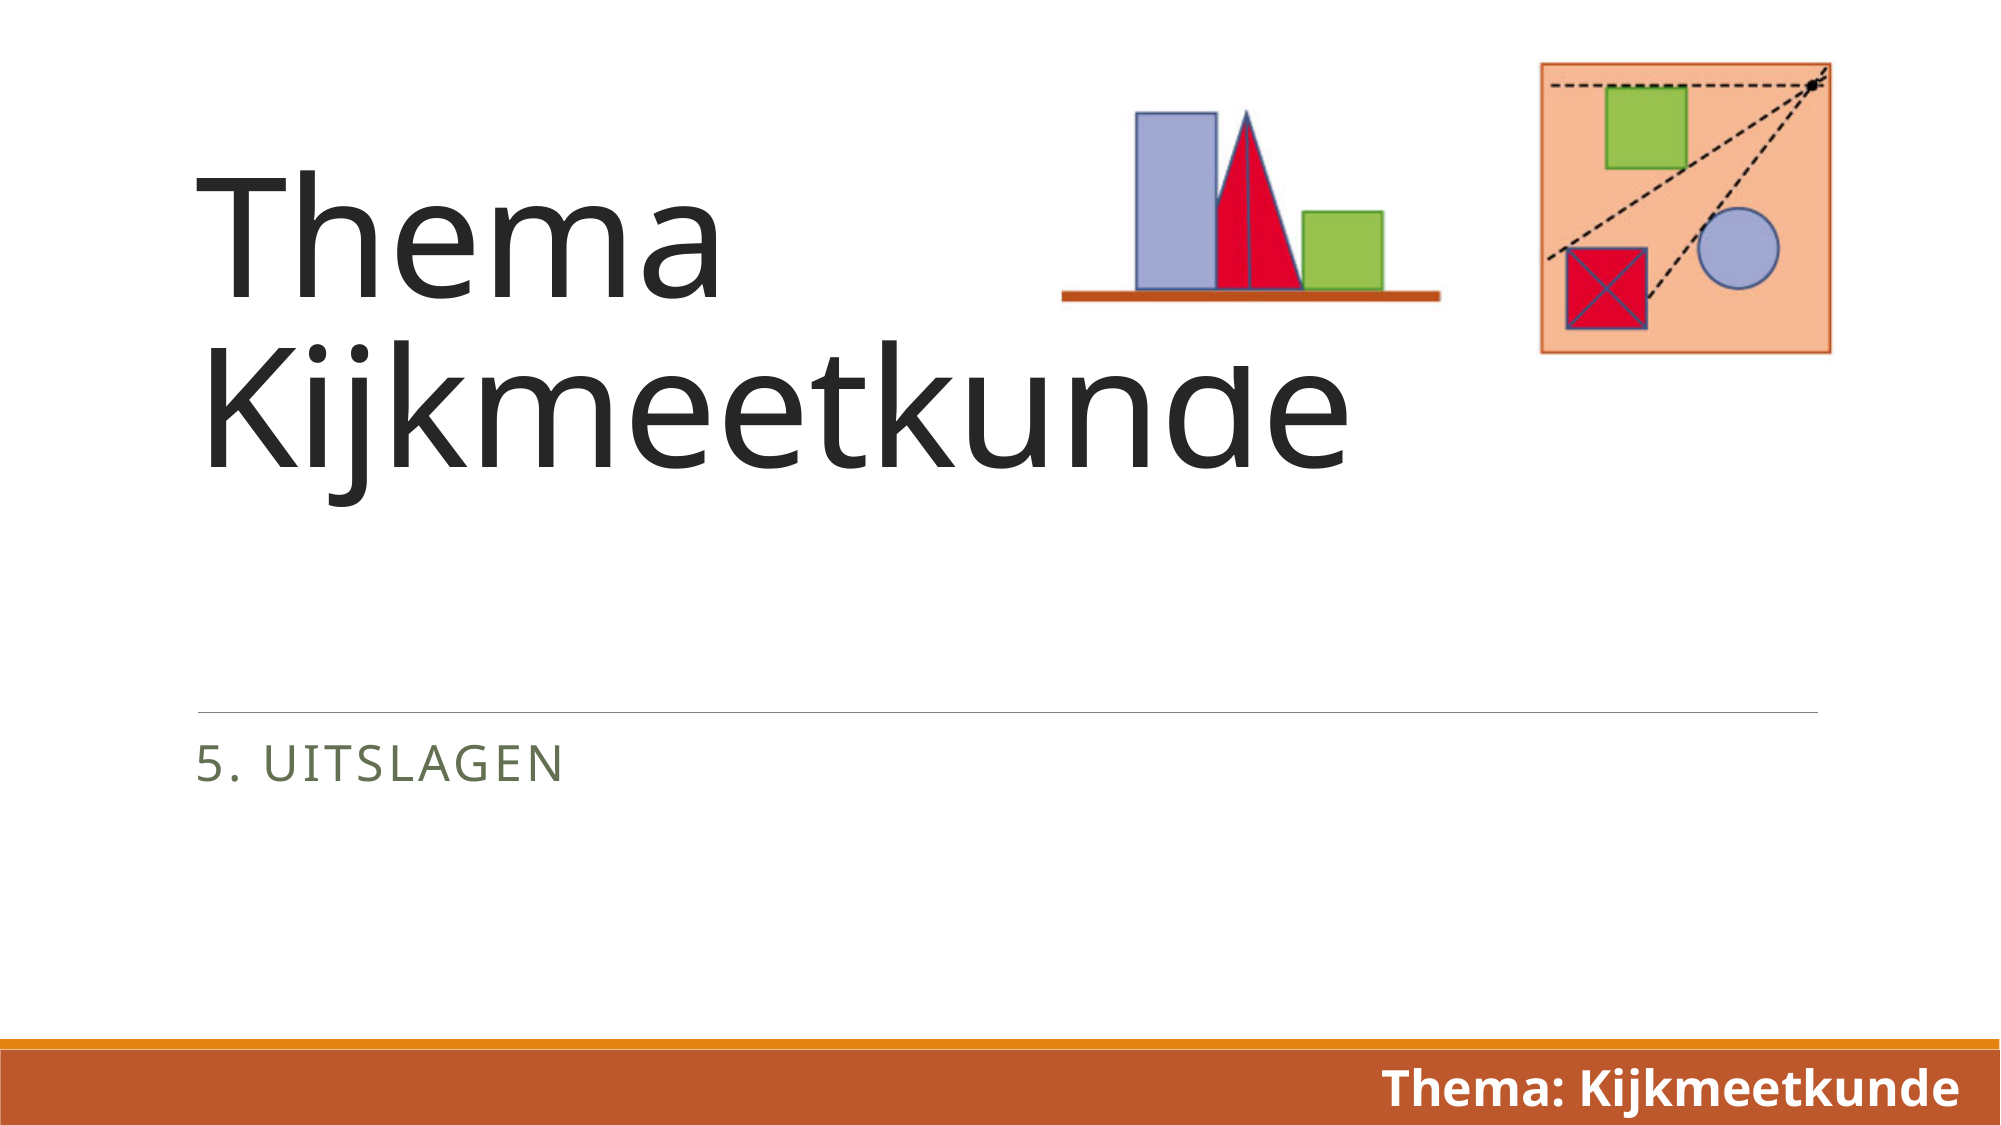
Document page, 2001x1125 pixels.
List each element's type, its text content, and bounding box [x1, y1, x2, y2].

picture [1047, 47, 1844, 366]
title Thema Kijkmeetkunde [180, 124, 1830, 710]
subtitle 5. uitslagen [180, 730, 1831, 919]
text_box Thema: Kijkmeetkunde [1356, 1049, 1986, 1124]
